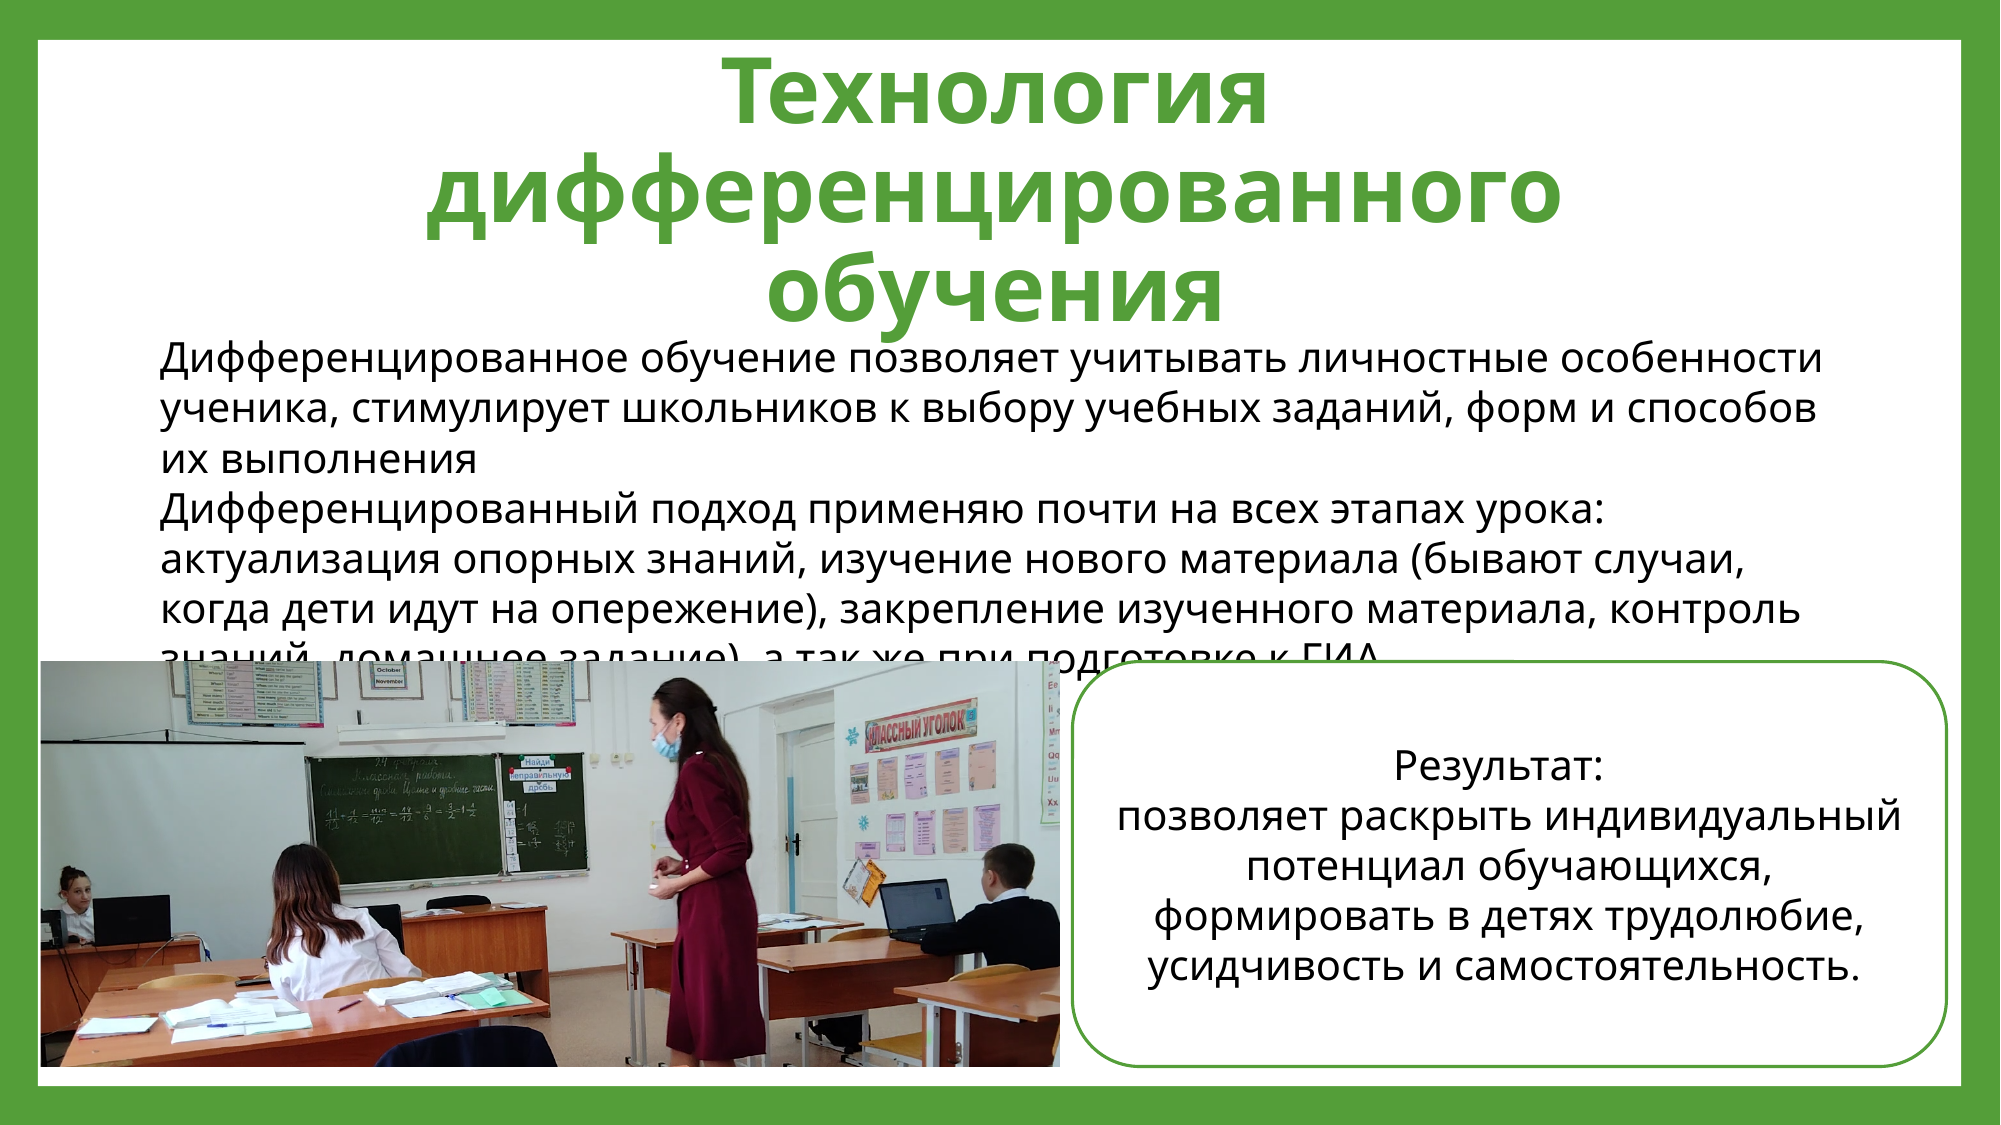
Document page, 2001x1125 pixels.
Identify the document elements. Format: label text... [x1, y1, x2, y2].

text_box Результат: позволяет раскрыть индивидуальный потенциал обучающихся, формировать в детях трудолюбие, усидчивость и самостоятельность. [1070, 659, 1949, 1069]
title Технология дифференцированного обучения [186, 82, 1806, 305]
text_box Дифференцированное обучение позволяет учитывать личностные особенности ученика, стимулирует школьников к выбору учебных заданий, форм и способов их выполнения Дифференцированный подход применяю почти на всех этапах урока: актуализация опорных знаний, изучение нового материала (бывают случаи, когда дети идут на опережение), закрепление изученного материала, контроль знаний, домашнее задание), а так же при подготовке к ГИА. [145, 323, 1847, 689]
picture [40, 661, 1061, 1067]
